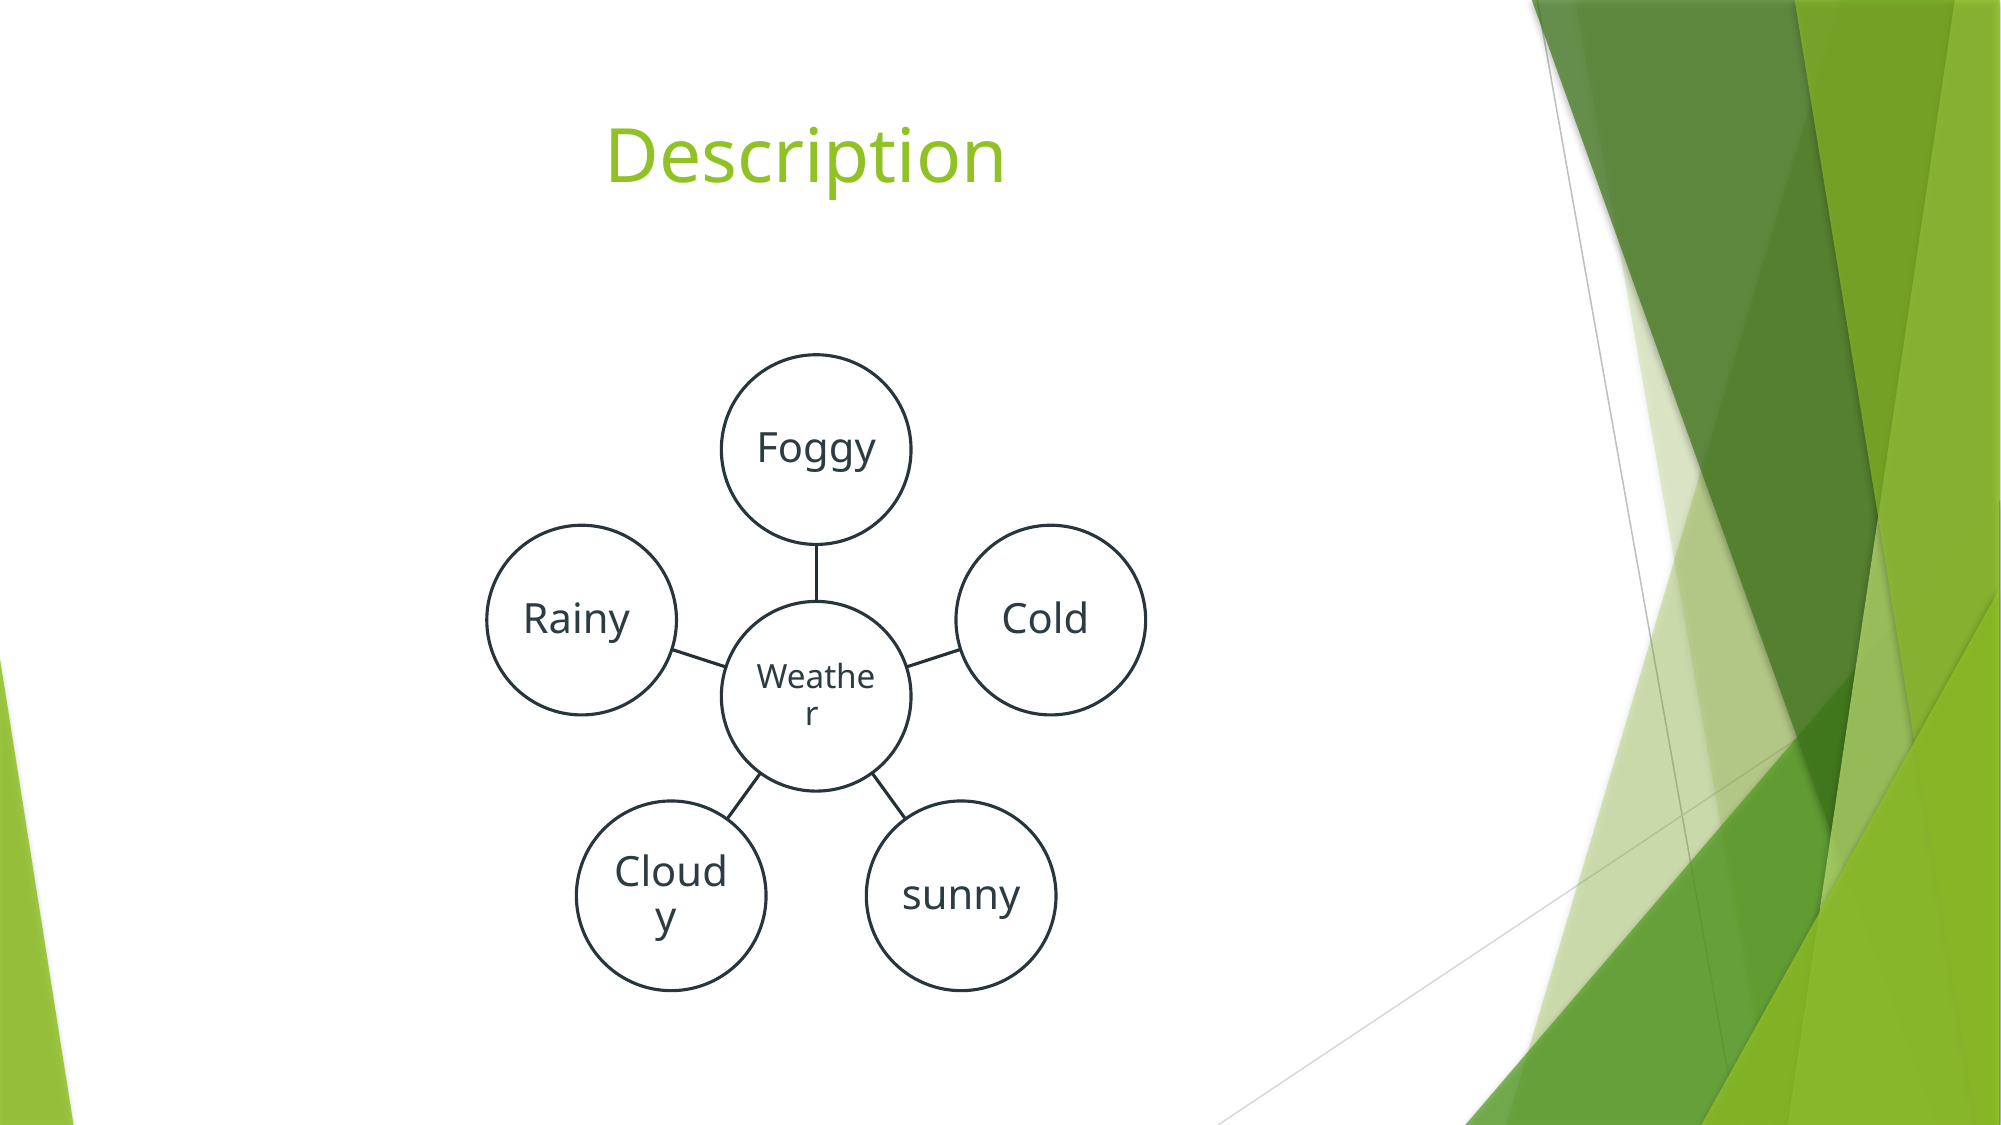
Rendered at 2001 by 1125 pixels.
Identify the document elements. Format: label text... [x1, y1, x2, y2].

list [110, 353, 1522, 992]
title Description [111, 99, 1522, 317]
